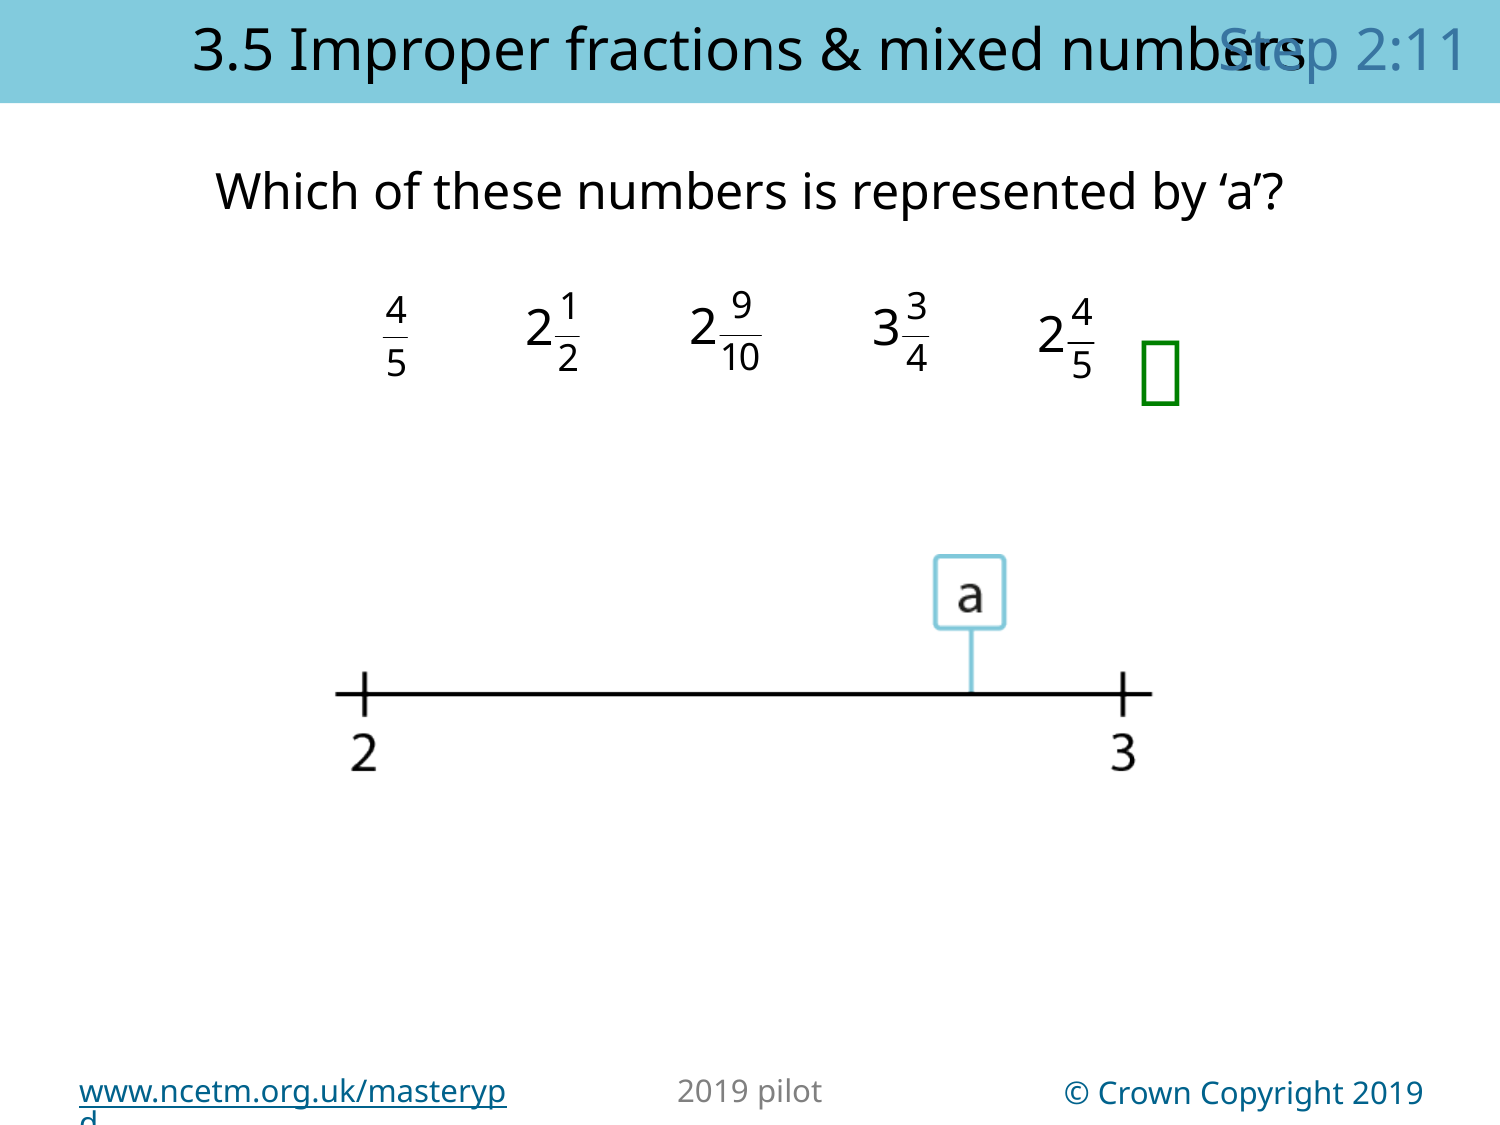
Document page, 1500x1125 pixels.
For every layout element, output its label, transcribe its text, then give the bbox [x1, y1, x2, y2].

list Step 2:11 [0, 0, 1500, 104]
picture [101, 554, 1399, 809]
text_box Which of these numbers is represented by ‘a’? [45, 152, 1455, 228]
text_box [1035, 291, 1101, 384]
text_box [871, 285, 934, 377]
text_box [523, 285, 584, 377]
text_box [687, 284, 767, 376]
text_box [379, 290, 413, 383]
text_box  [1118, 307, 1192, 433]
